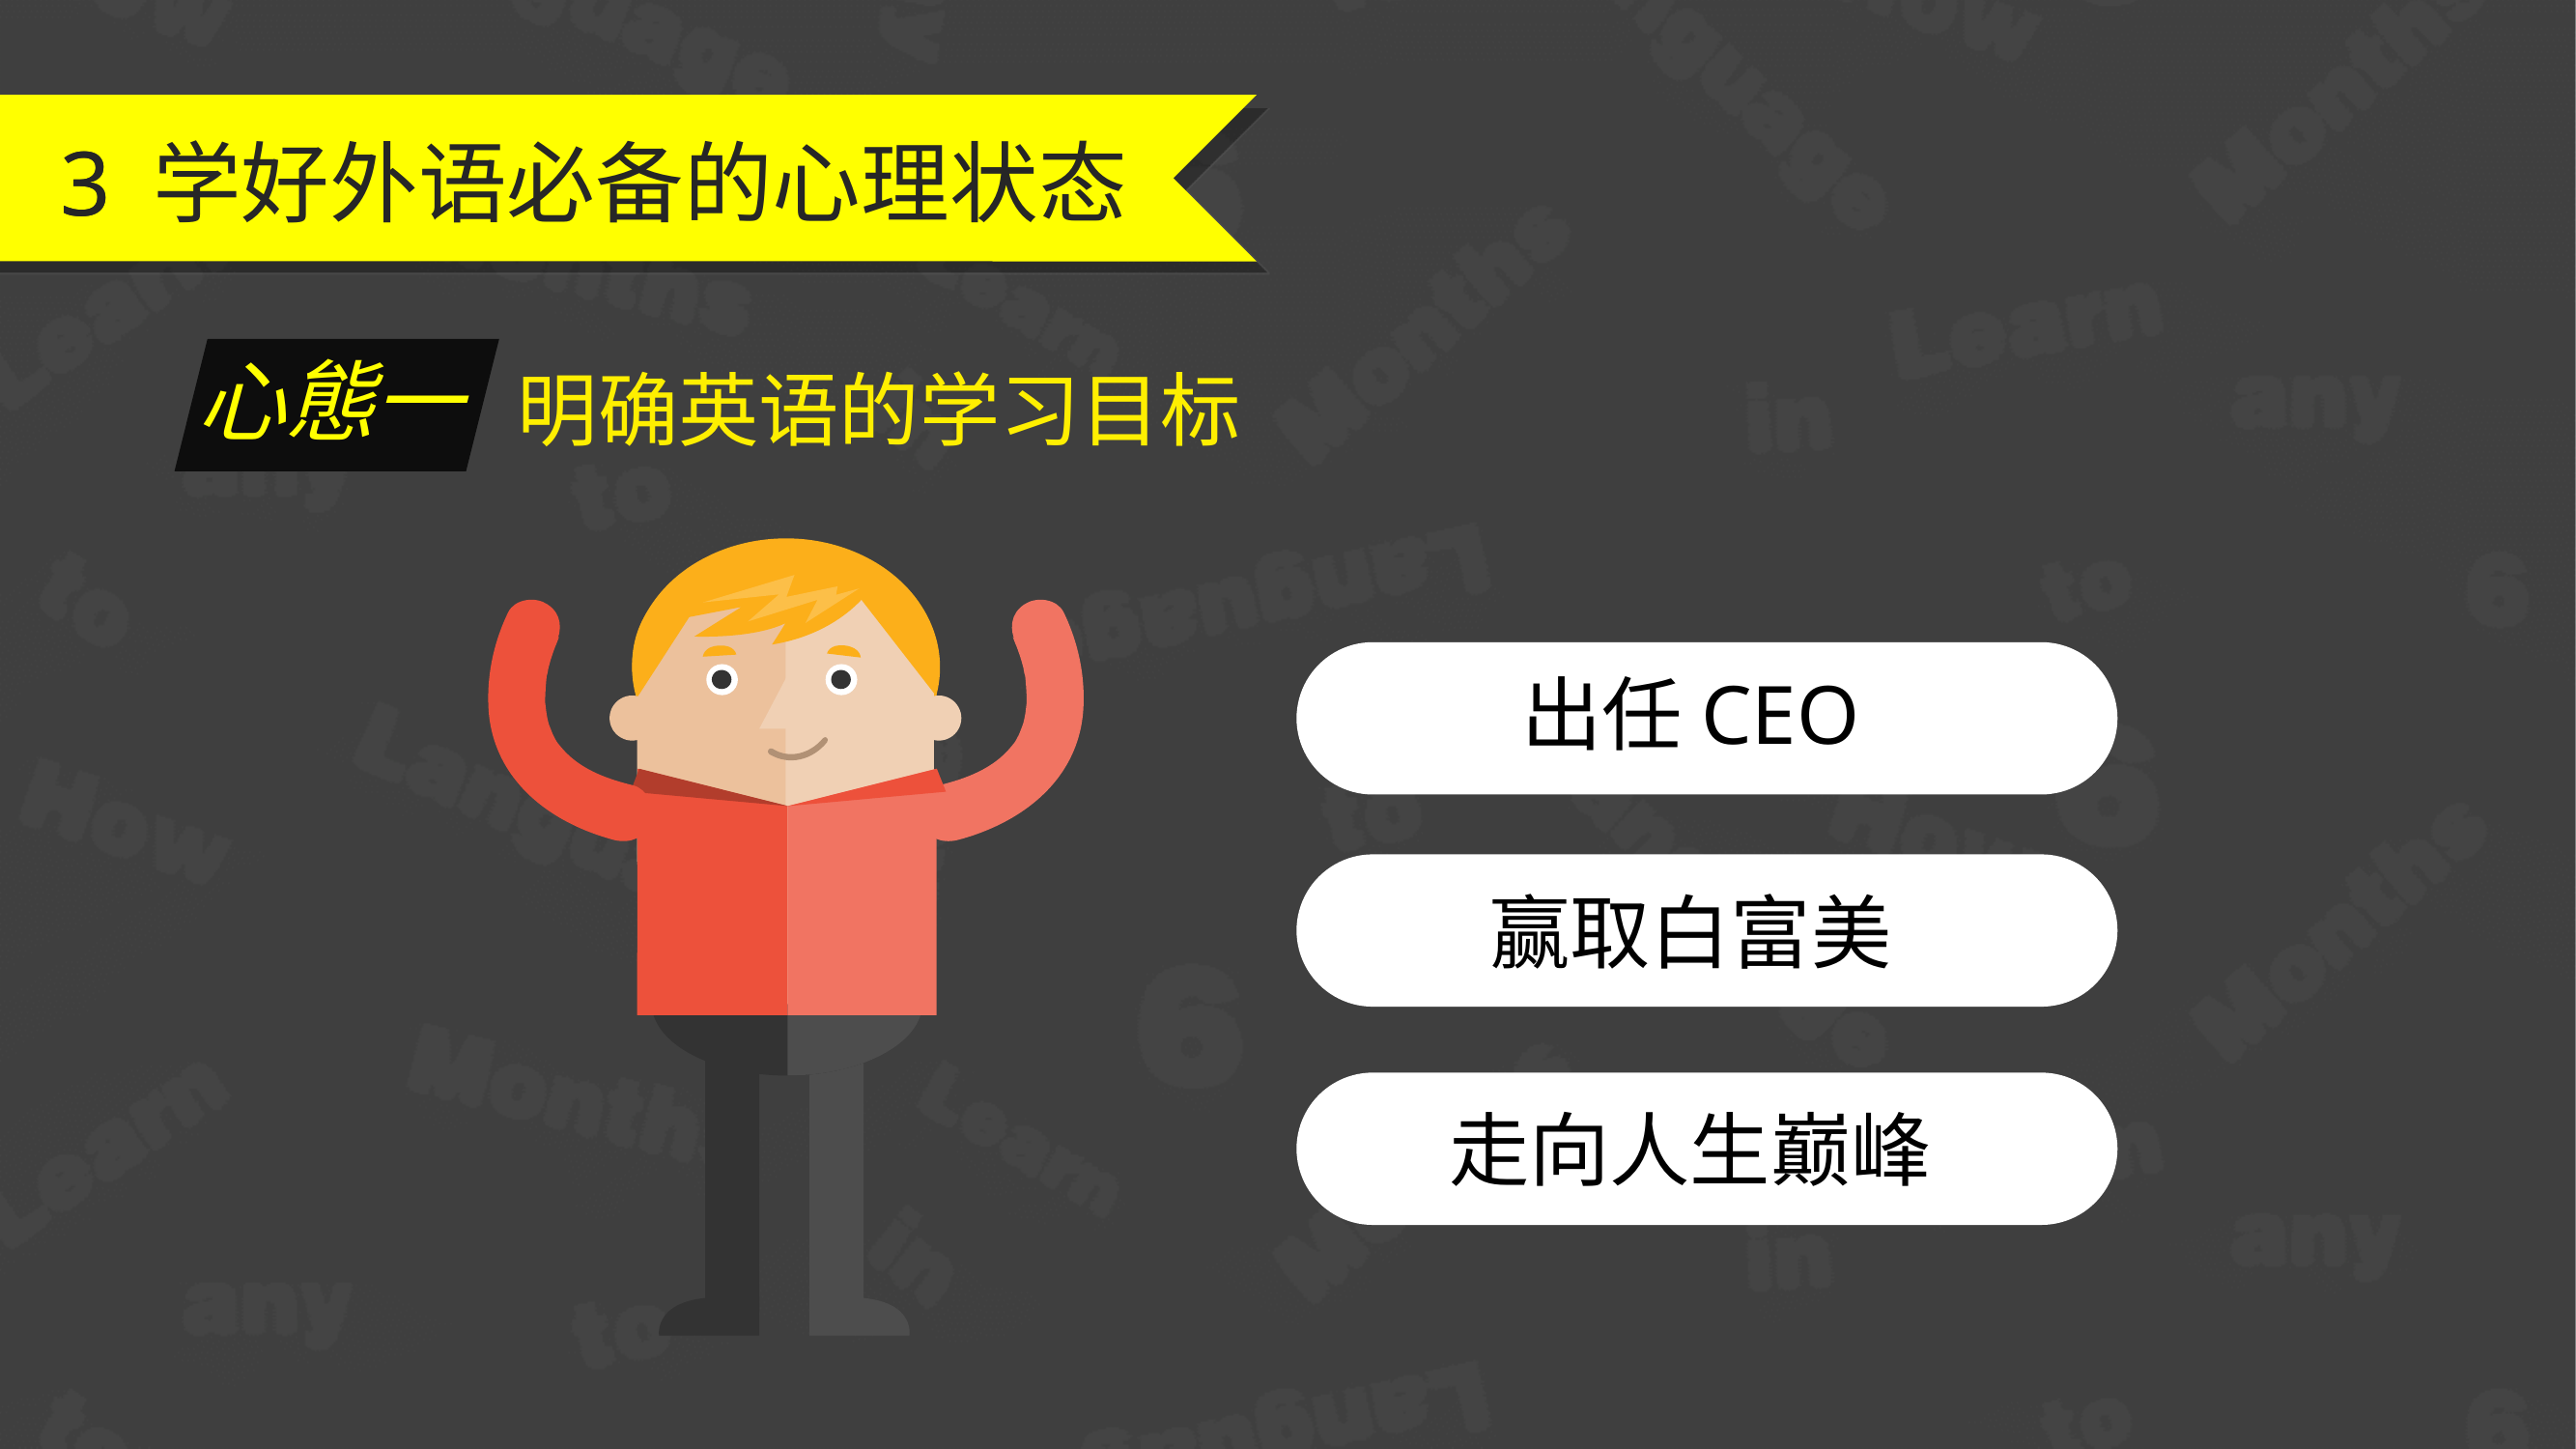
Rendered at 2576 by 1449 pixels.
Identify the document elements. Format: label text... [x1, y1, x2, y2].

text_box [174, 338, 499, 471]
text_box [1295, 640, 2119, 796]
text_box [1295, 1071, 2119, 1227]
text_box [479, 538, 1092, 1336]
picture [0, 0, 2576, 1449]
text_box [41, 120, 130, 242]
text_box 学好外语必备的心理状态 [138, 120, 1343, 242]
text_box 出任CEO [1467, 656, 1913, 768]
text_box 明确英语的学习目标 [503, 352, 1257, 464]
text_box [0, 94, 1260, 263]
text_box [1295, 853, 2119, 1009]
text_box 赢取白富美 [1467, 874, 1913, 985]
text_box 走向人生巅峰 [1389, 1093, 1992, 1204]
